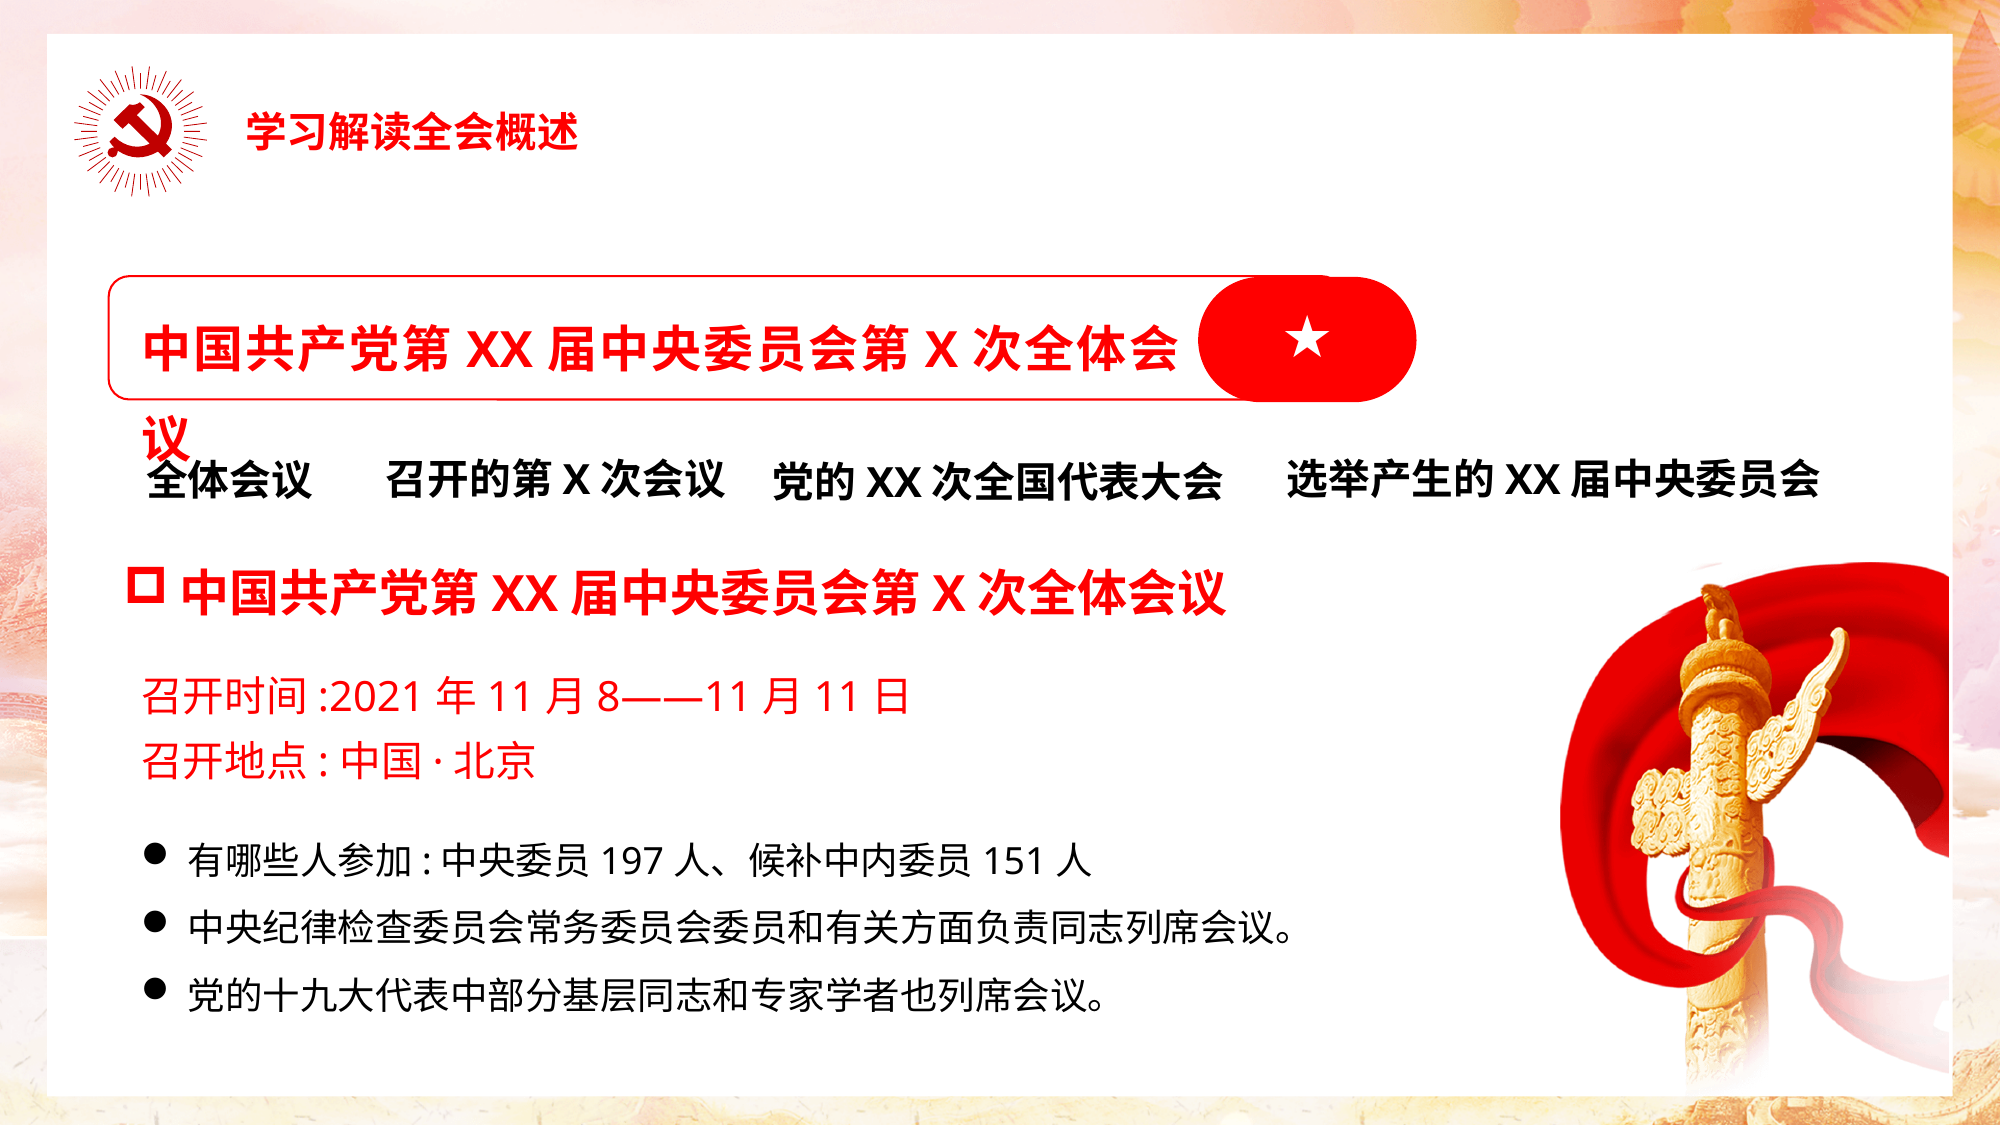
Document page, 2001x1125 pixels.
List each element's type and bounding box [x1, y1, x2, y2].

text_box [74, 66, 207, 197]
text_box [108, 276, 1417, 403]
text_box [128, 446, 2000, 513]
picture [1560, 562, 1949, 1108]
text_box [0, 0, 2000, 1125]
